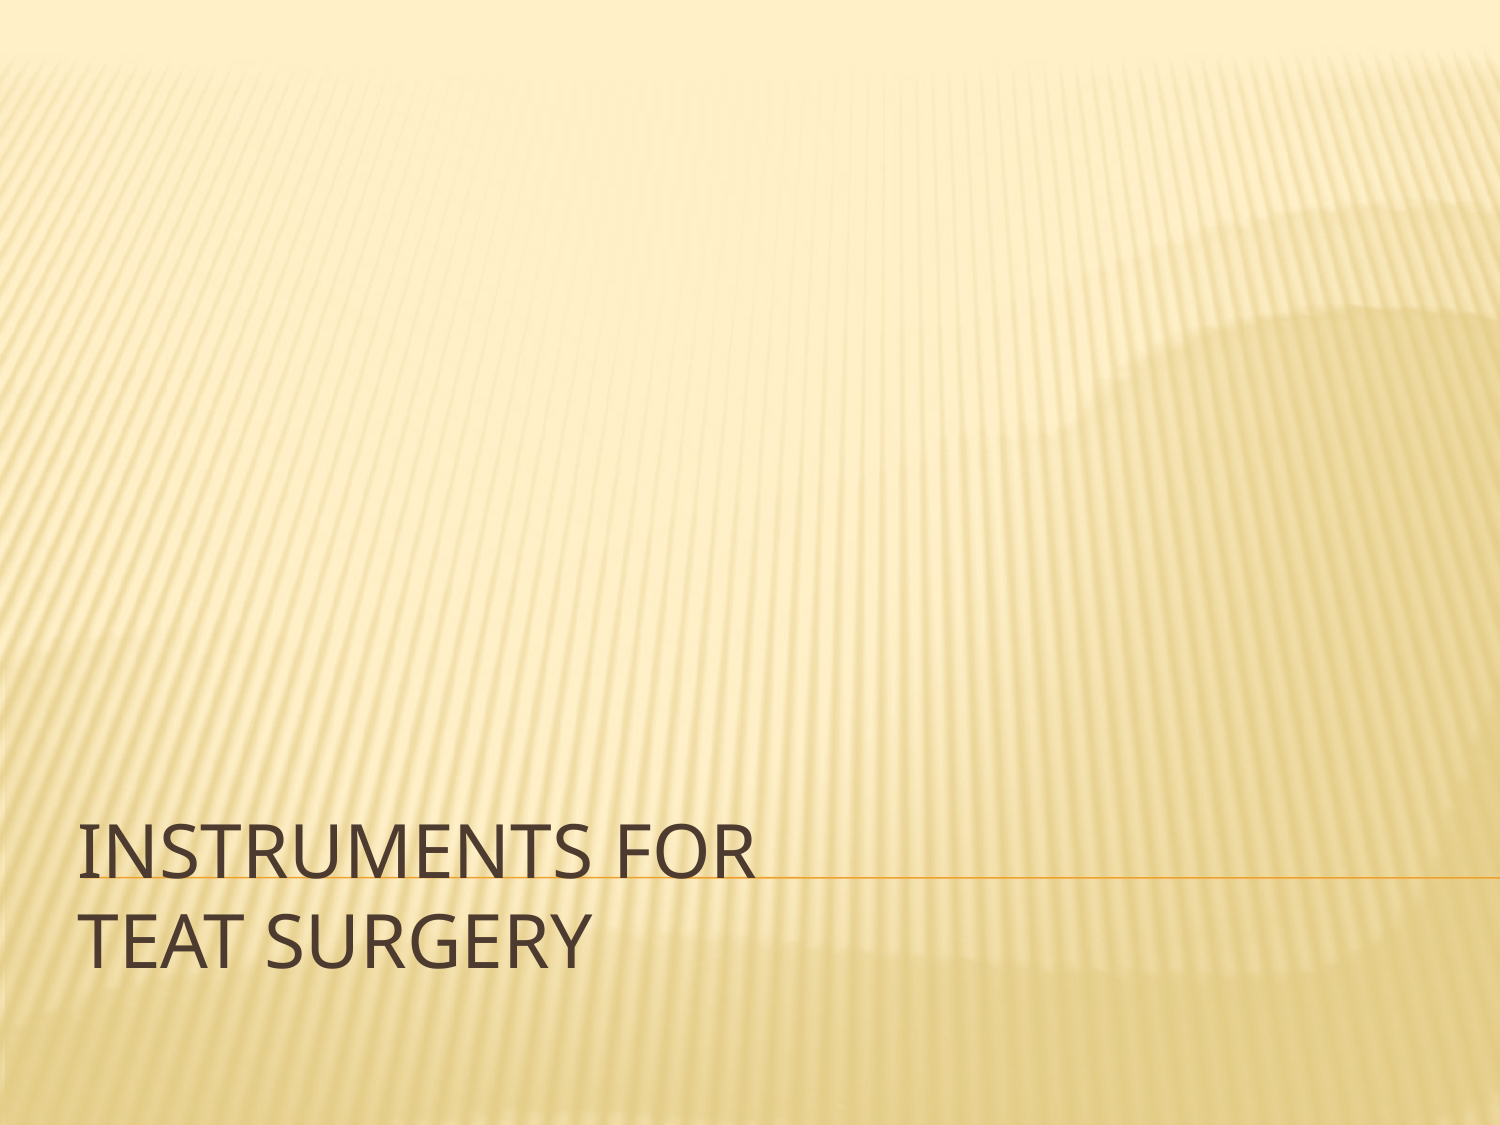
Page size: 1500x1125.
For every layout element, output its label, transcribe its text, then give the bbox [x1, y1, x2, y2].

title Instruments for Teat Surgery [62, 796, 1450, 997]
